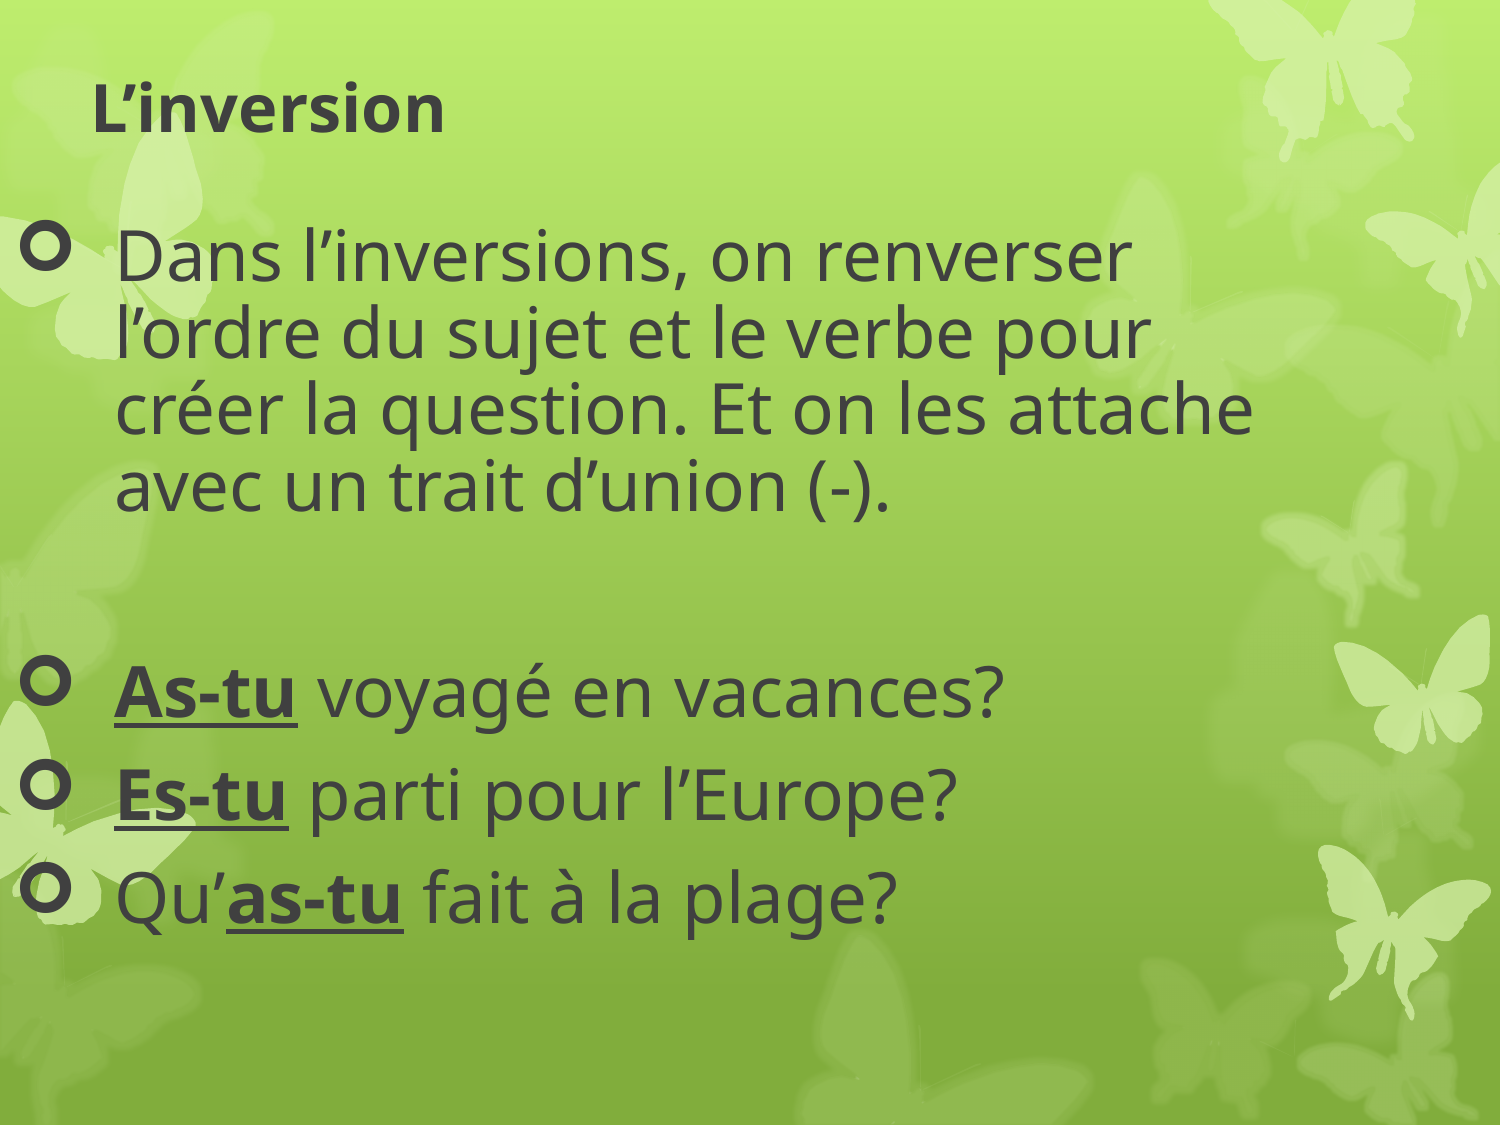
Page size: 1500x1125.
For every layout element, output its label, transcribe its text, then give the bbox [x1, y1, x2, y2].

title L’inversion [74, 12, 1263, 199]
list Dans l’inversions, on renverser l’ordre du sujet et le verbe pour créer la question. Et on les attache avec un trait d’union (-). As-tu voyagé en vacances? Es-tu parti pour l’Europe? Qu’as-tu fait à la plage? [0, 199, 1351, 1063]
